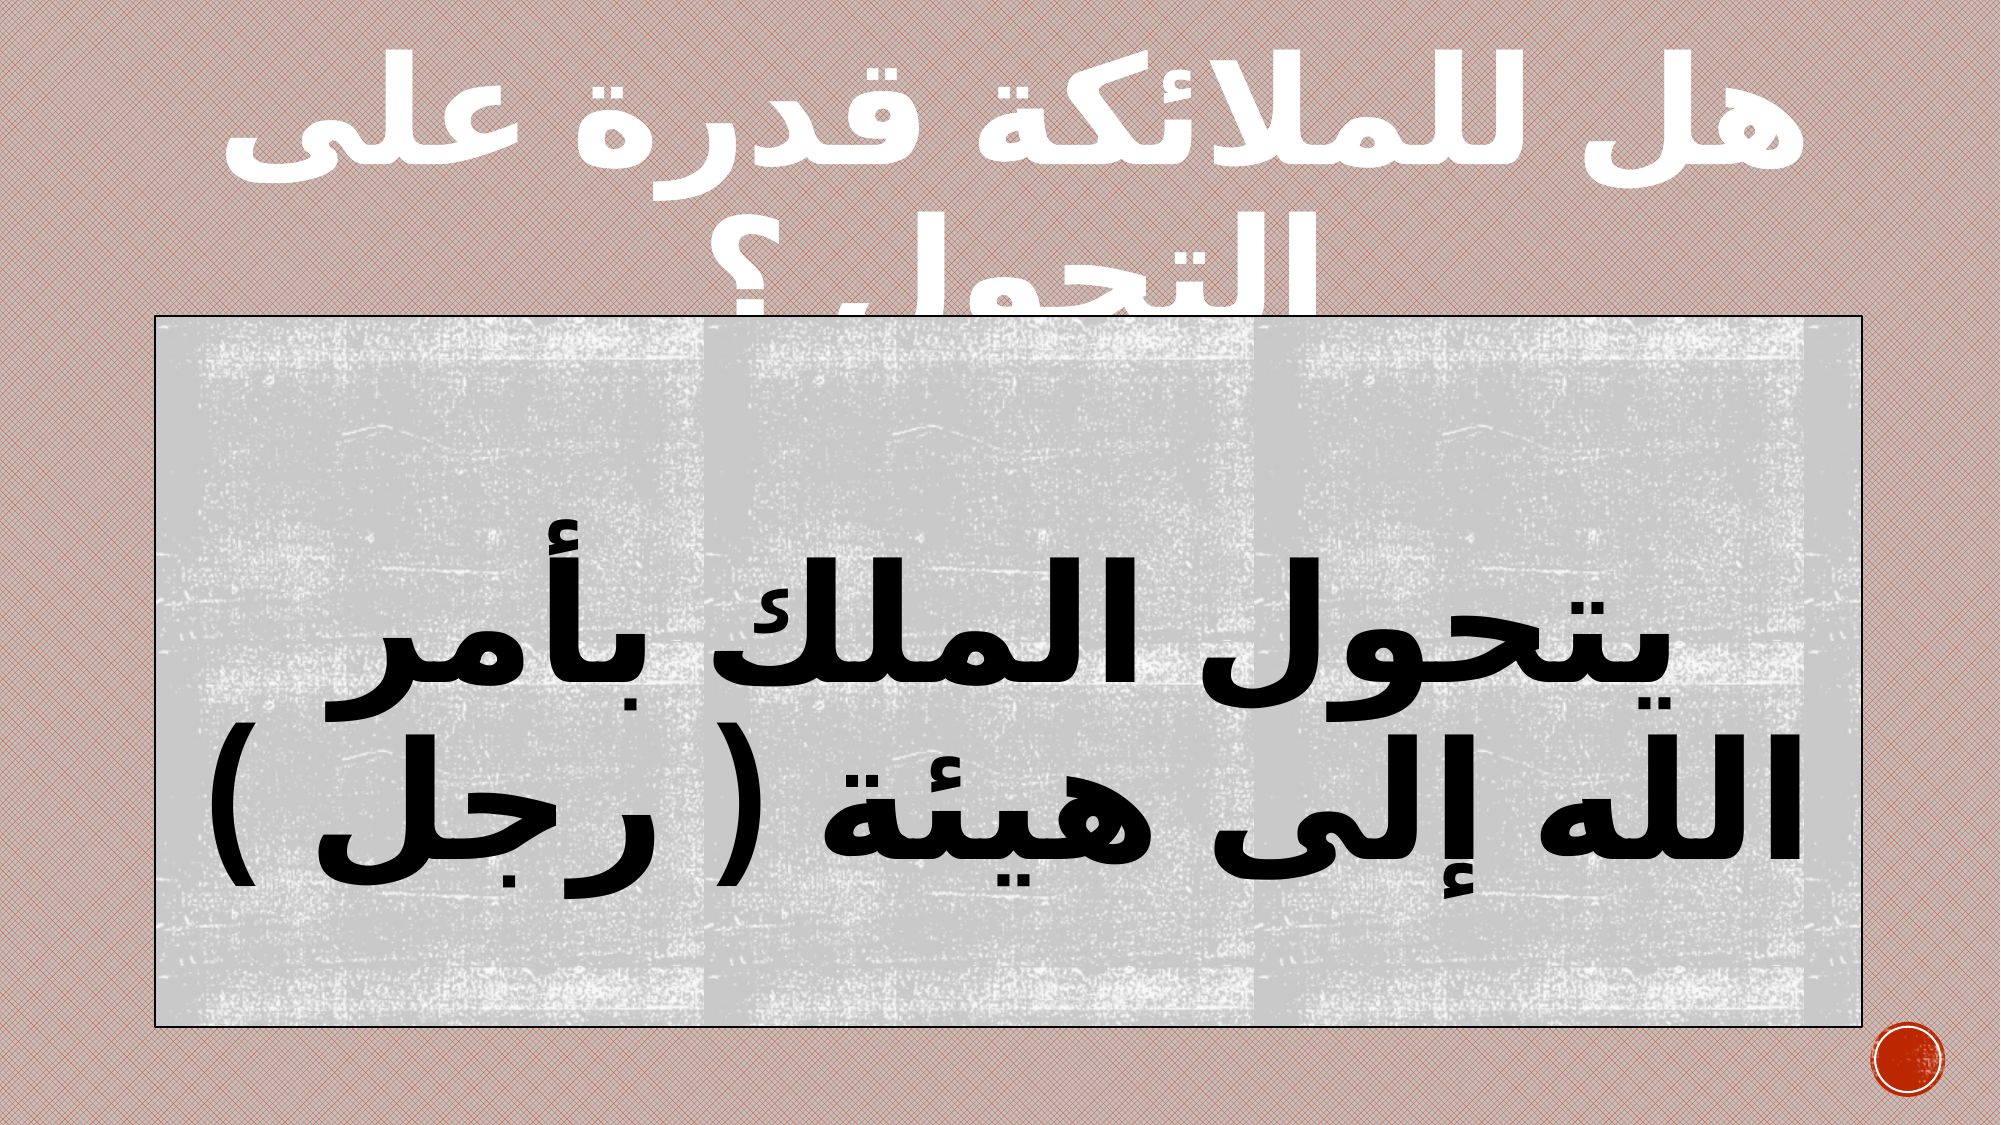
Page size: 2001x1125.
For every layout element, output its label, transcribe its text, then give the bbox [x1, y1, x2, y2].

list يتحول الملك بأمر الله إلى هيئة ( رجل ) [154, 315, 1863, 1028]
title هل للملائكة قدرة على التحول ؟ [194, 44, 1836, 315]
